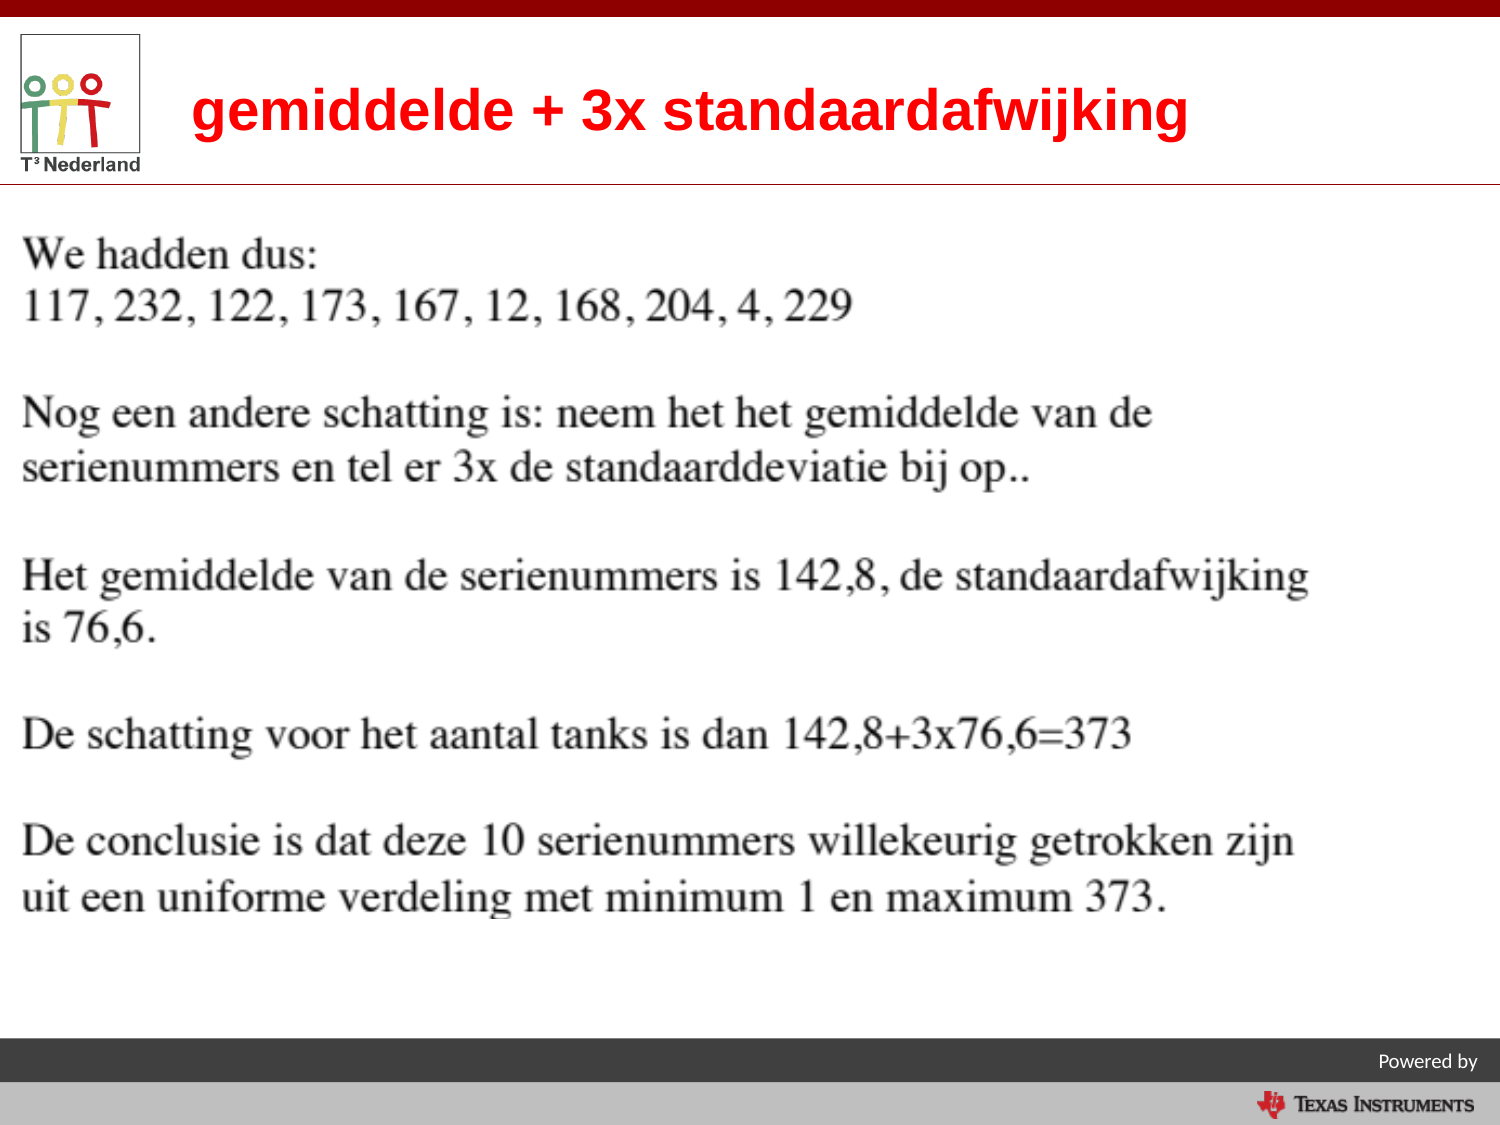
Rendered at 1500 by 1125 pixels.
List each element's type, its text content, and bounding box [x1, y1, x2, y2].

text_box Powered by [1363, 1040, 1493, 1081]
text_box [22, 228, 1326, 919]
picture [1257, 1091, 1474, 1119]
text_box [0, 1084, 1500, 1125]
text_box [0, 1036, 1500, 1084]
picture [17, 31, 143, 173]
text_box [0, 0, 1500, 19]
text_box gemiddelde + 3x standaardafwijking [177, 65, 1323, 150]
